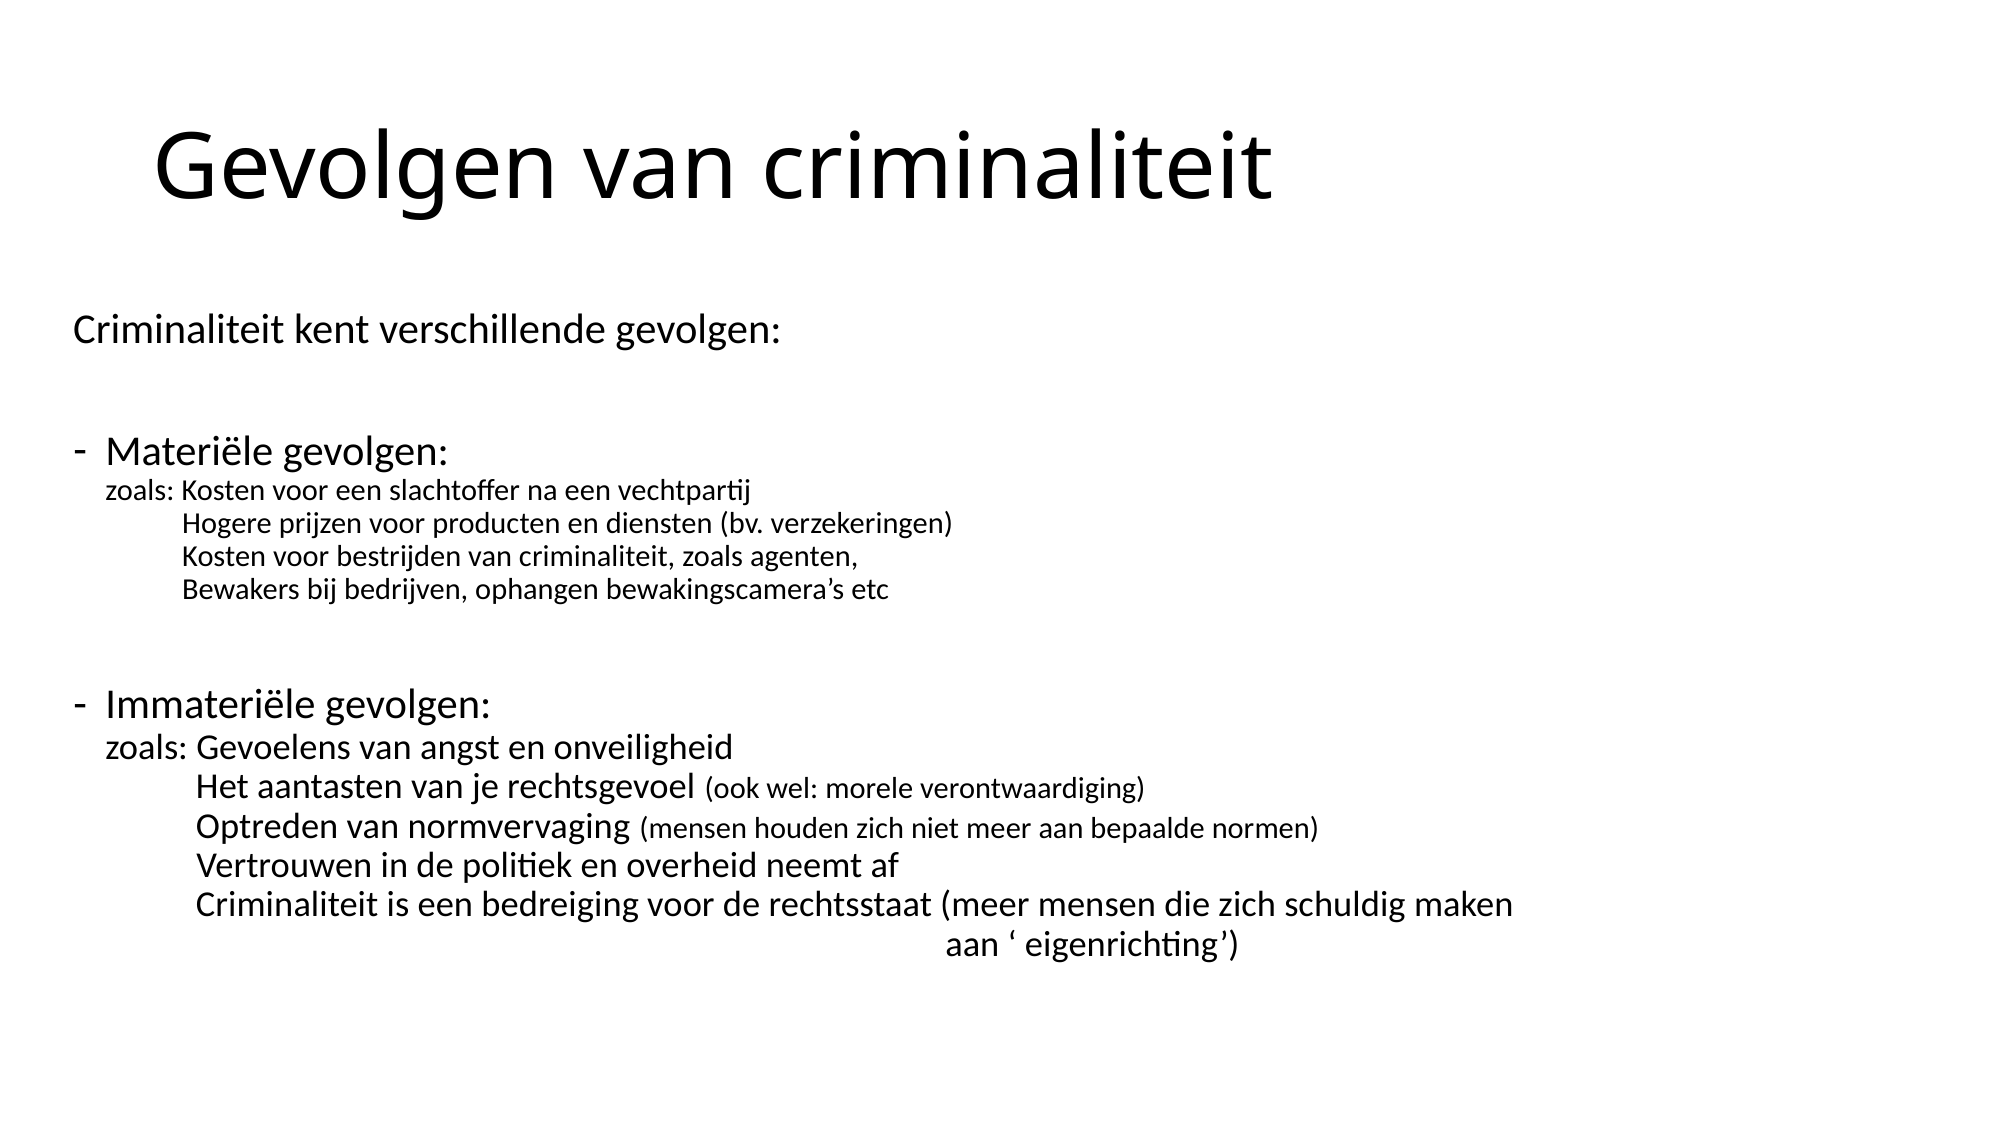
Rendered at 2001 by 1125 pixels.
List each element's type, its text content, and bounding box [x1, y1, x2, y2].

list Criminaliteit kent verschillende gevolgen: Materiële gevolgen: zoals: Kosten voor een slachtoffer na een vechtpartij Hogere prijzen voor producten en diensten (bv. verzekeringen) Kosten voor bestrijden van criminaliteit, zoals agenten, Bewakers bij bedrijven, ophangen bewakingscamera’s etc Immateriële gevolgen: zoals: Gevoelens van angst en onveiligheid Het aantasten van je rechtsgevoel (ook wel: morele verontwaardiging) Optreden van normvervaging (mensen houden zich niet meer aan bepaalde normen) Vertrouwen in de politiek en overheid neemt af Criminaliteit is een bedreiging voor de rechtsstaat (meer mensen die zich schuldig maken aan ‘ eigenrichting’) [58, 299, 1966, 1014]
title Gevolgen van criminaliteit [137, 59, 1863, 278]
